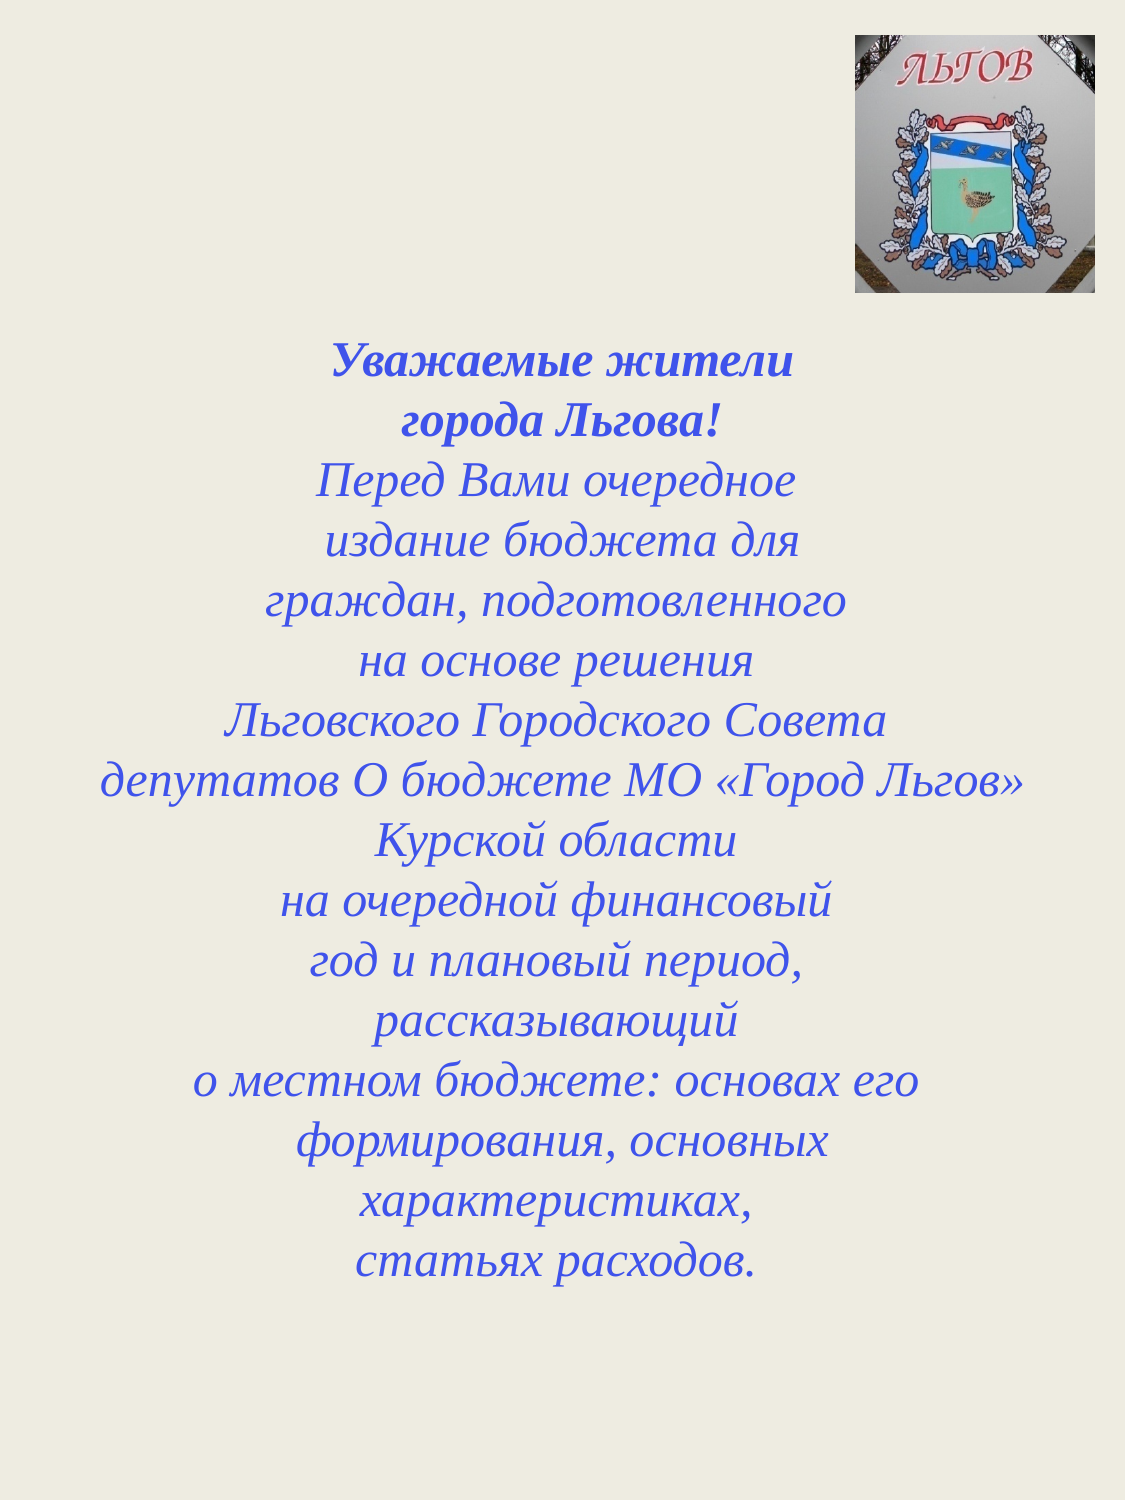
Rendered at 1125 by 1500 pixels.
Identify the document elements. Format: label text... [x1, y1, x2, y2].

picture [855, 34, 1095, 294]
title Уважаемые жители города Льгова! Перед Вами очередное издание бюджета для граждан, подготовленного на основе решения Льговского Городского Совета депутатов О бюджете МО «Город Льгов» Курской области на очередной финансовый год и плановый период, рассказывающий о местном бюджете: основах его формирования, основных характеристиках, статьях расходов. [84, 466, 1041, 788]
